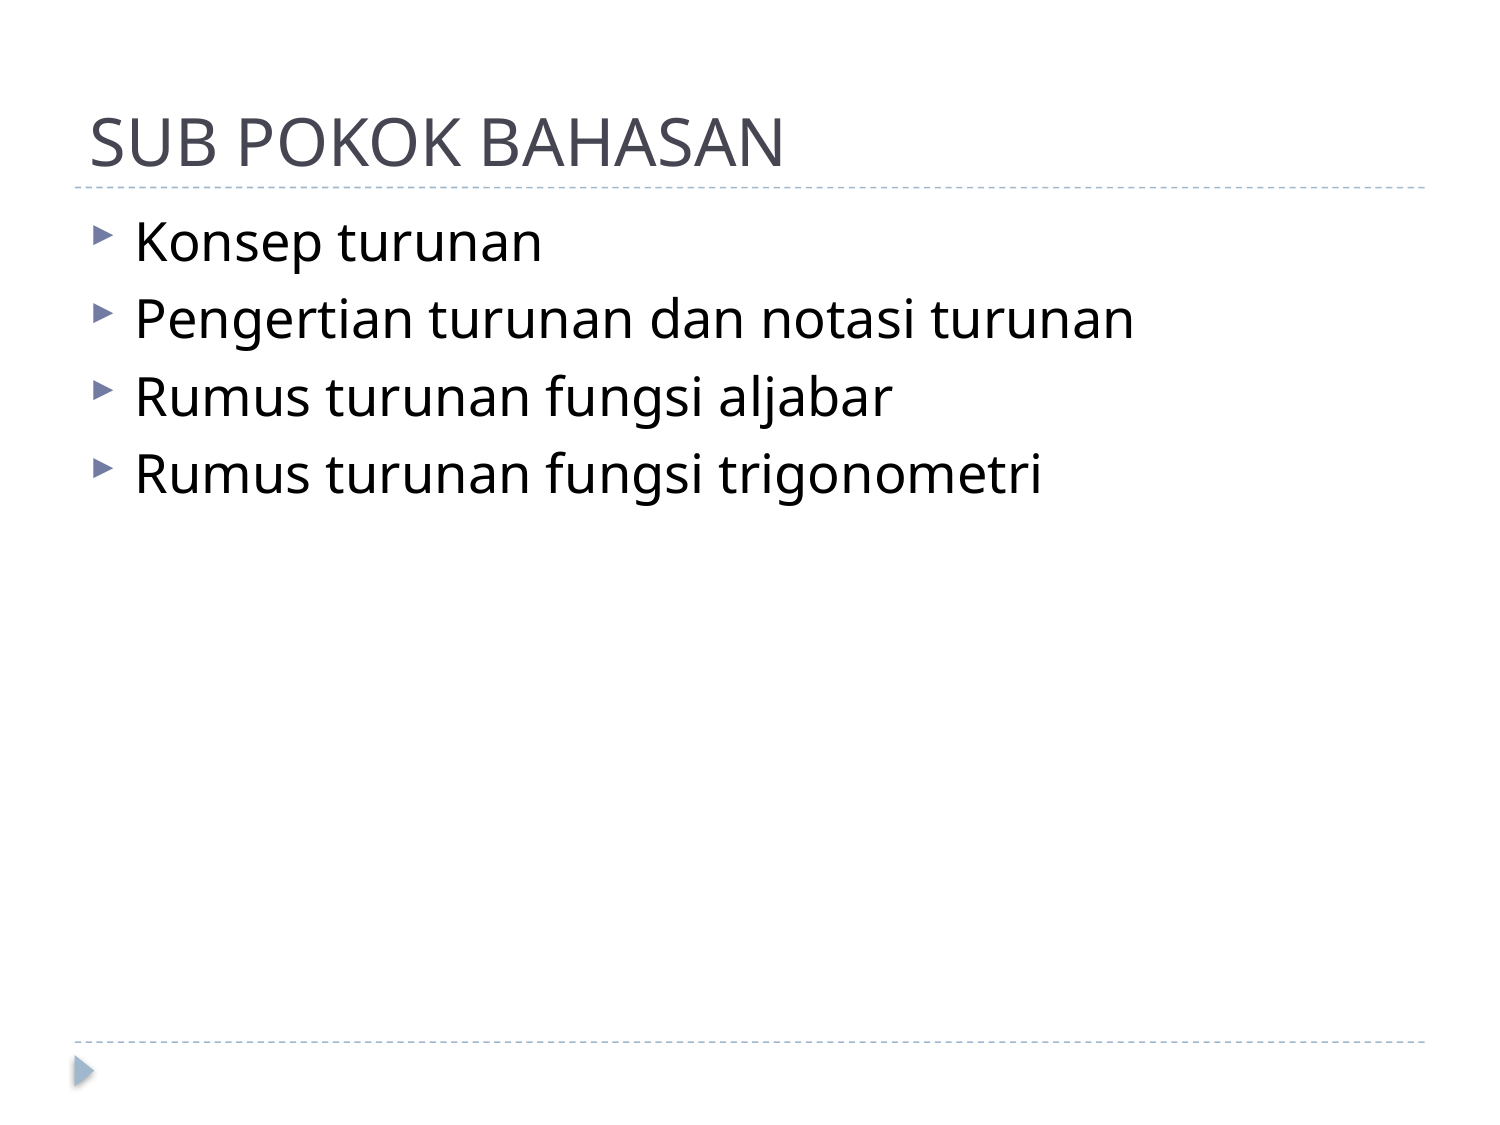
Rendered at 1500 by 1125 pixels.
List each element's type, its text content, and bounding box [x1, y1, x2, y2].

list Konsep turunan Pengertian turunan dan notasi turunan Rumus turunan fungsi aljabar Rumus turunan fungsi trigonometri [75, 200, 1425, 1010]
title SUB POKOK BAHASAN [75, 24, 1425, 188]
